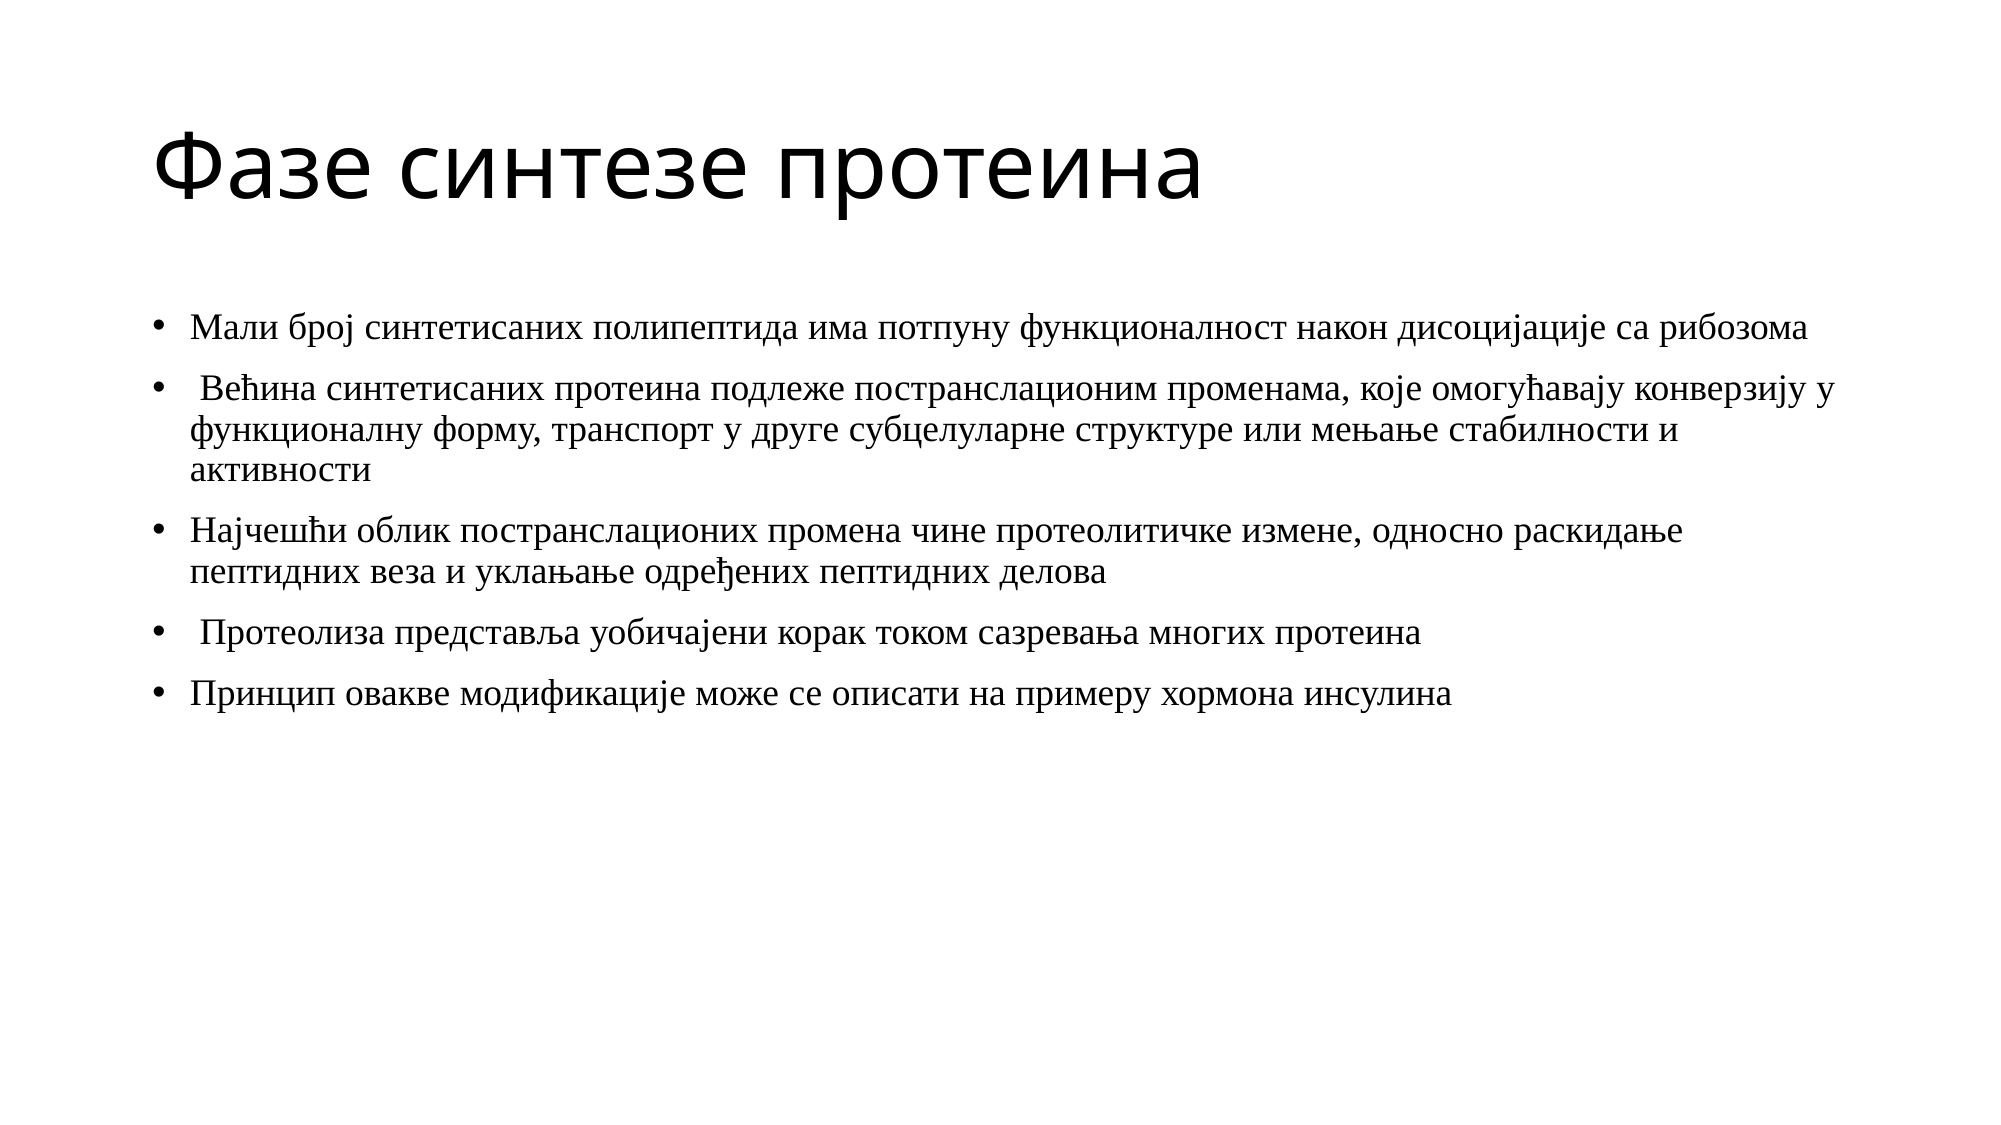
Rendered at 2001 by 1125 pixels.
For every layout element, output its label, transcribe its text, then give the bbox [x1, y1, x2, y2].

list Mали број синтетисаних полипептида има потпуну функционалност након дисоцијације са рибозома Већина синтетисаних протеина подлеже постранслационим променама, које омогућавају конверзију у функционалну форму, транспорт у друге субцелуларне структуре или мењање стабилности и активности Најчешћи облик постранслационих промена чине протеолитичке измене, односно раскидање пептидних веза и уклањање одређених пептидних делова Протеолиза представља уобичајени корак током сазревања многих протеина Принцип овакве модификације може се описати на примеру хормона инсулина [137, 299, 1863, 1014]
title Фазе синтезе протеина [137, 59, 1863, 278]
